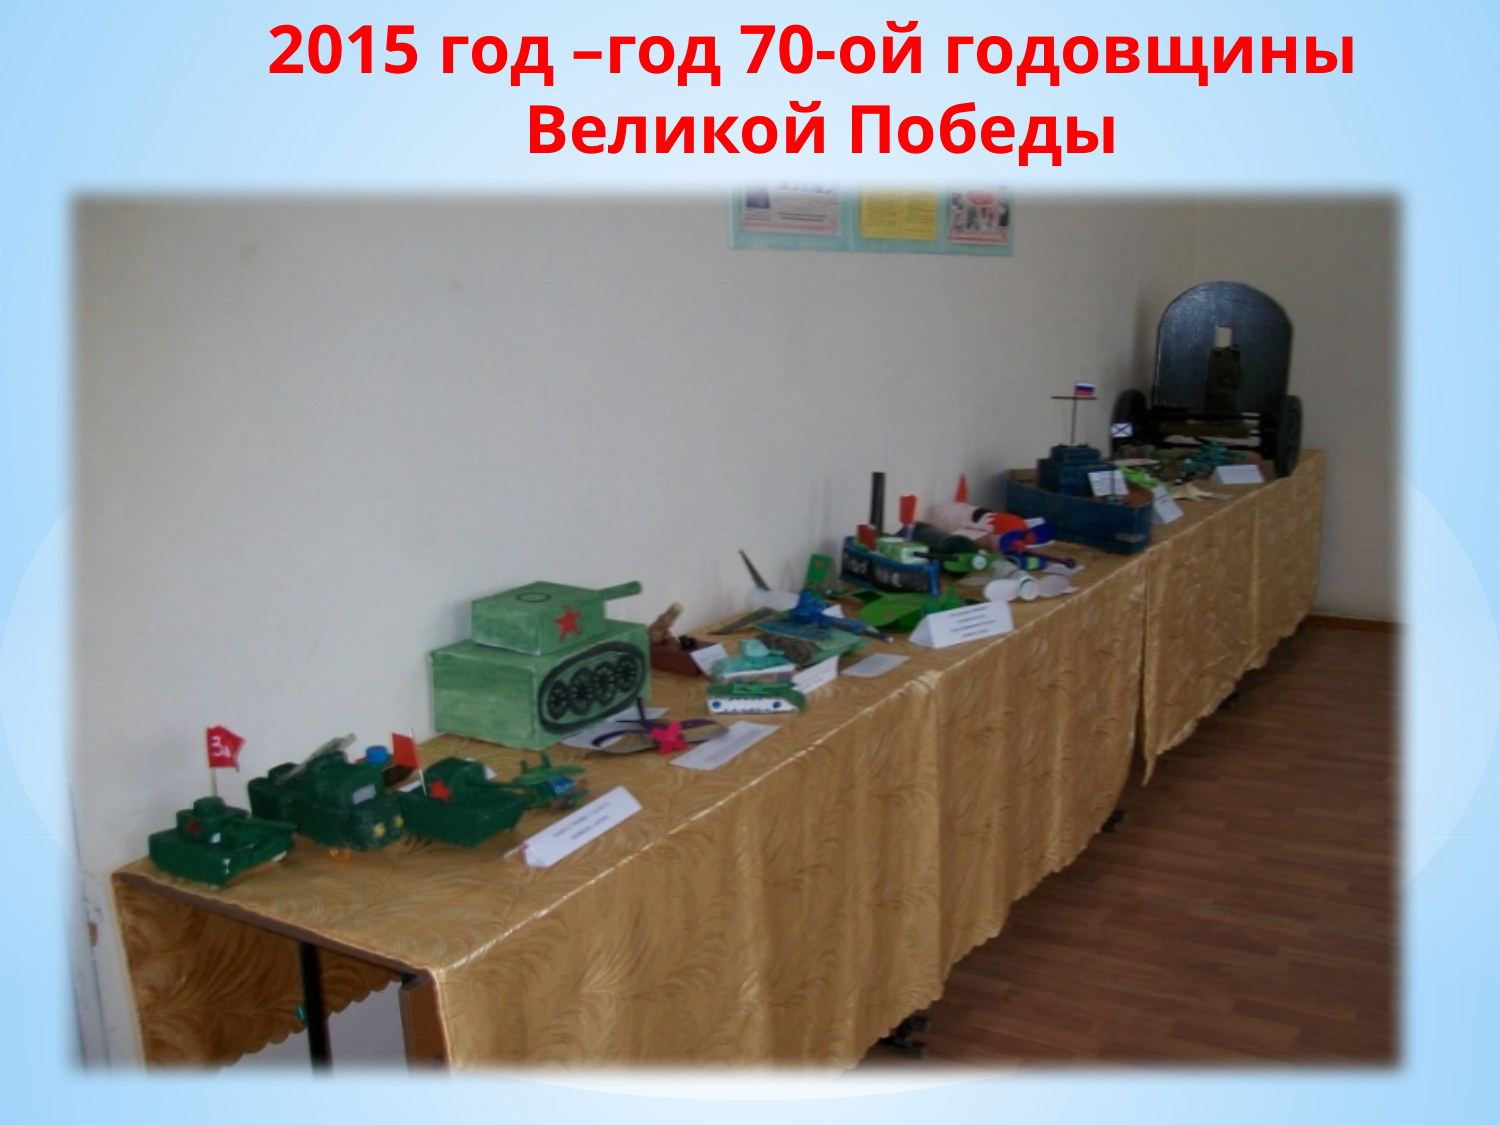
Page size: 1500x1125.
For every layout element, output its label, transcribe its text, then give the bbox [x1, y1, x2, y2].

picture [52, 176, 1421, 1090]
text_box 2015 год –год 70-ой годовщины Великой Победы [253, 0, 1374, 174]
